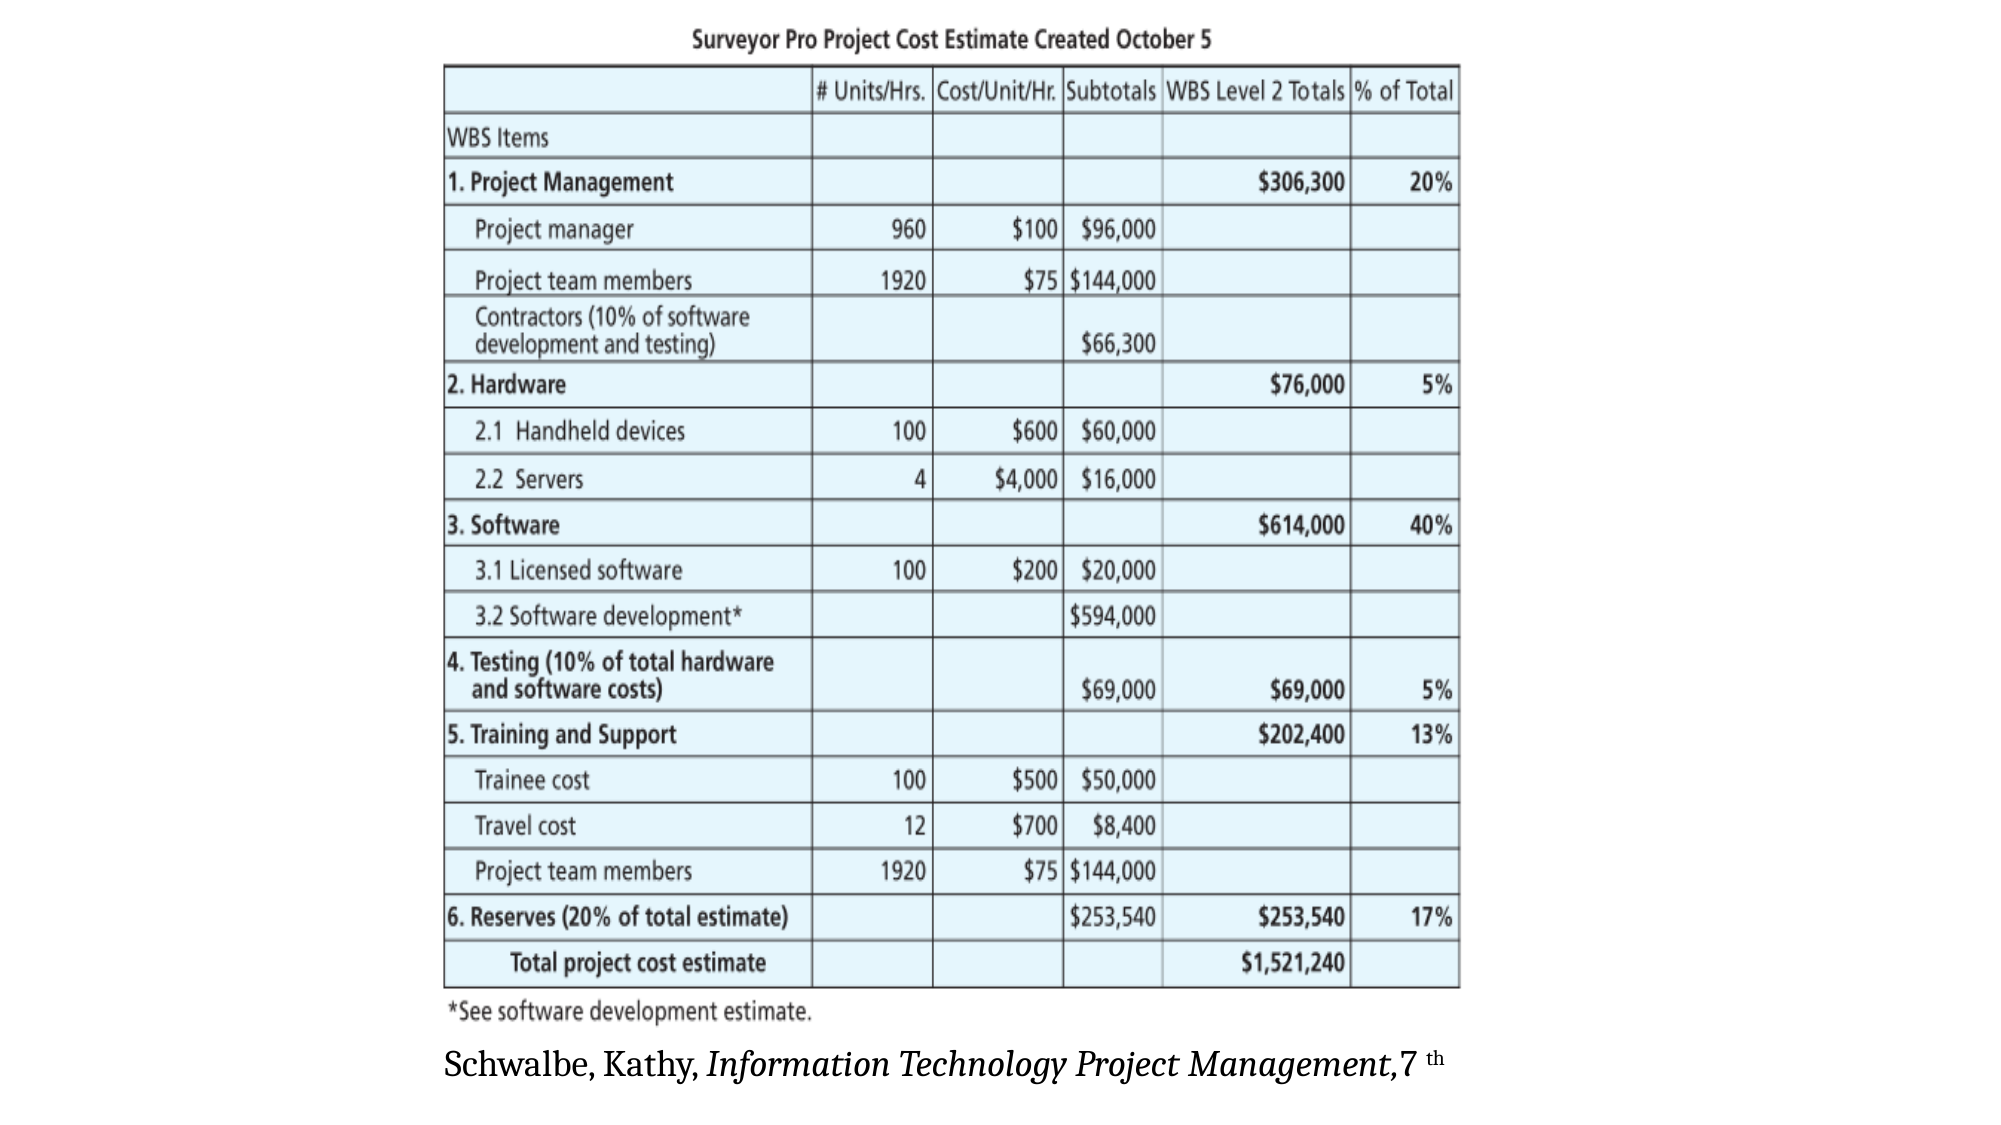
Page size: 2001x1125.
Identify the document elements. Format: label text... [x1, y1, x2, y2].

text_box Schwalbe, Kathy, Information Technology Project Management,7 th [430, 1031, 2000, 1092]
picture [430, 0, 1463, 1032]
